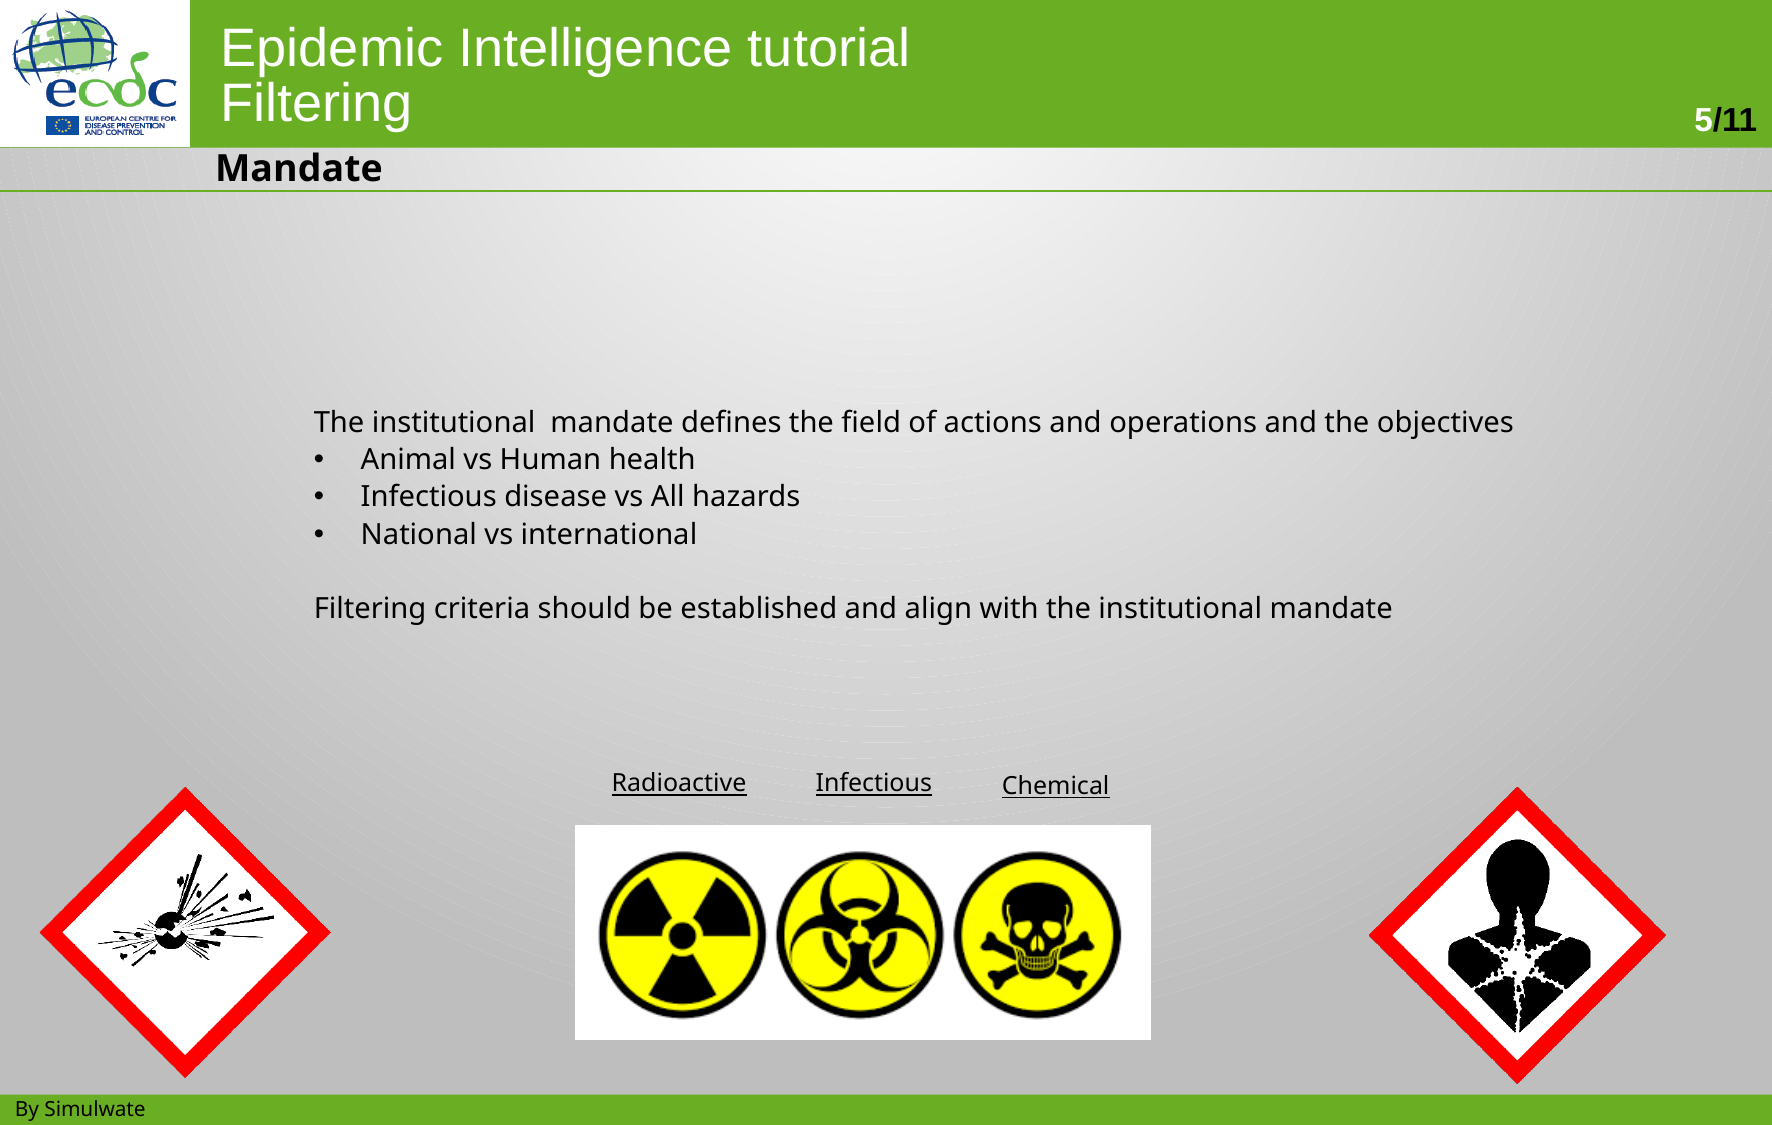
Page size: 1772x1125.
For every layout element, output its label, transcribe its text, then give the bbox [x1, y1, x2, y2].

text_box Radioactive [583, 762, 776, 805]
picture [0, 0, 190, 147]
picture [575, 825, 1152, 1040]
text_box Chemical [974, 765, 1137, 808]
text_box Infectious [800, 762, 948, 805]
text_box Mandate [177, 141, 421, 245]
text_box The institutional mandate defines the field of actions and operations and the objectives Animal vs Human health Infectious disease vs All hazards National vs international Filtering criteria should be established and align with the institutional mandate [298, 399, 1588, 633]
picture [1365, 783, 1669, 1087]
picture [36, 783, 334, 1081]
